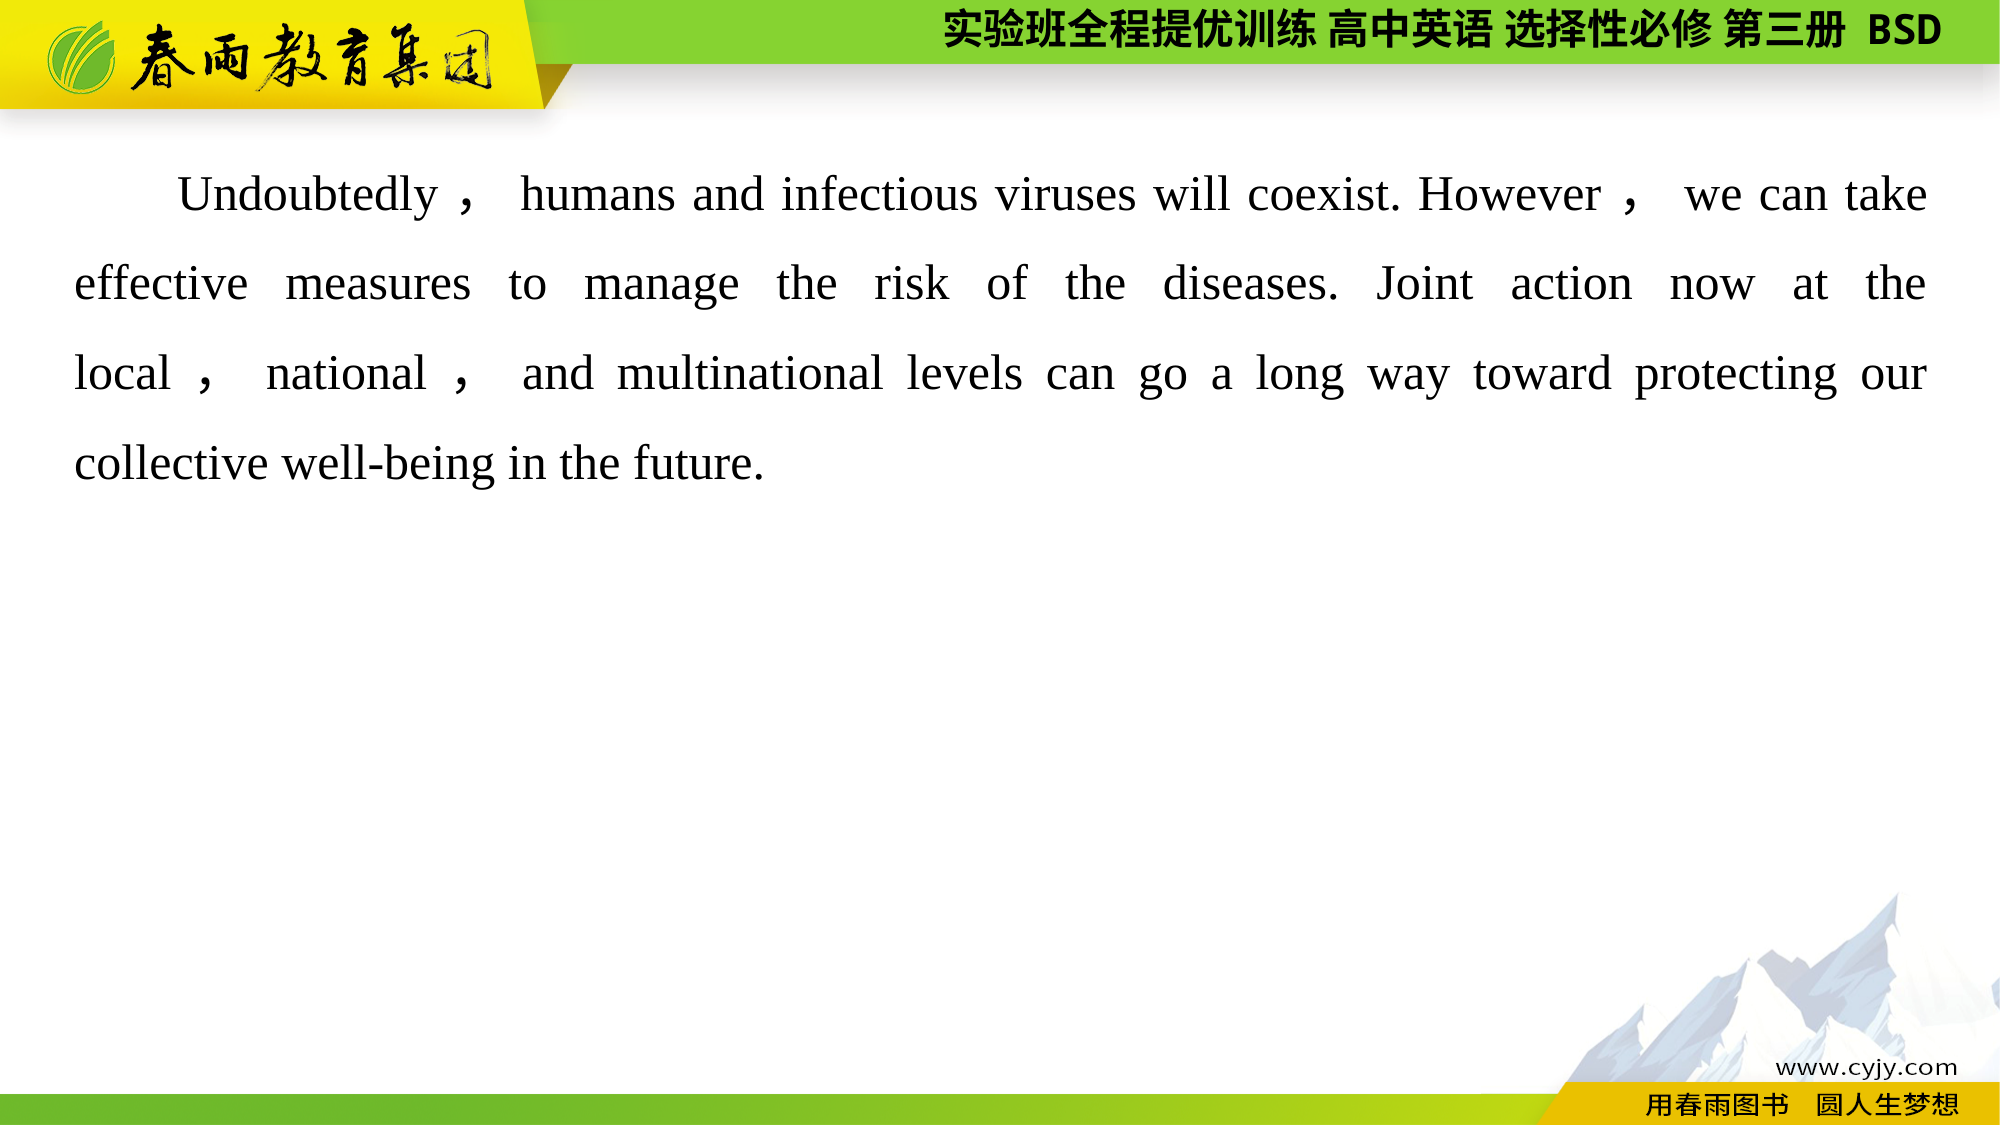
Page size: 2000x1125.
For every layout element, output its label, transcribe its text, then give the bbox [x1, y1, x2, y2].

picture [0, 0, 2000, 1125]
list Undoubtedly，humans and infectious viruses will coexist. However，we can take effective measures to manage the risk of the diseases. Joint action now at the local，national，and multinational levels can go a long way toward protecting our collective well-being in the future. [59, 122, 1944, 491]
